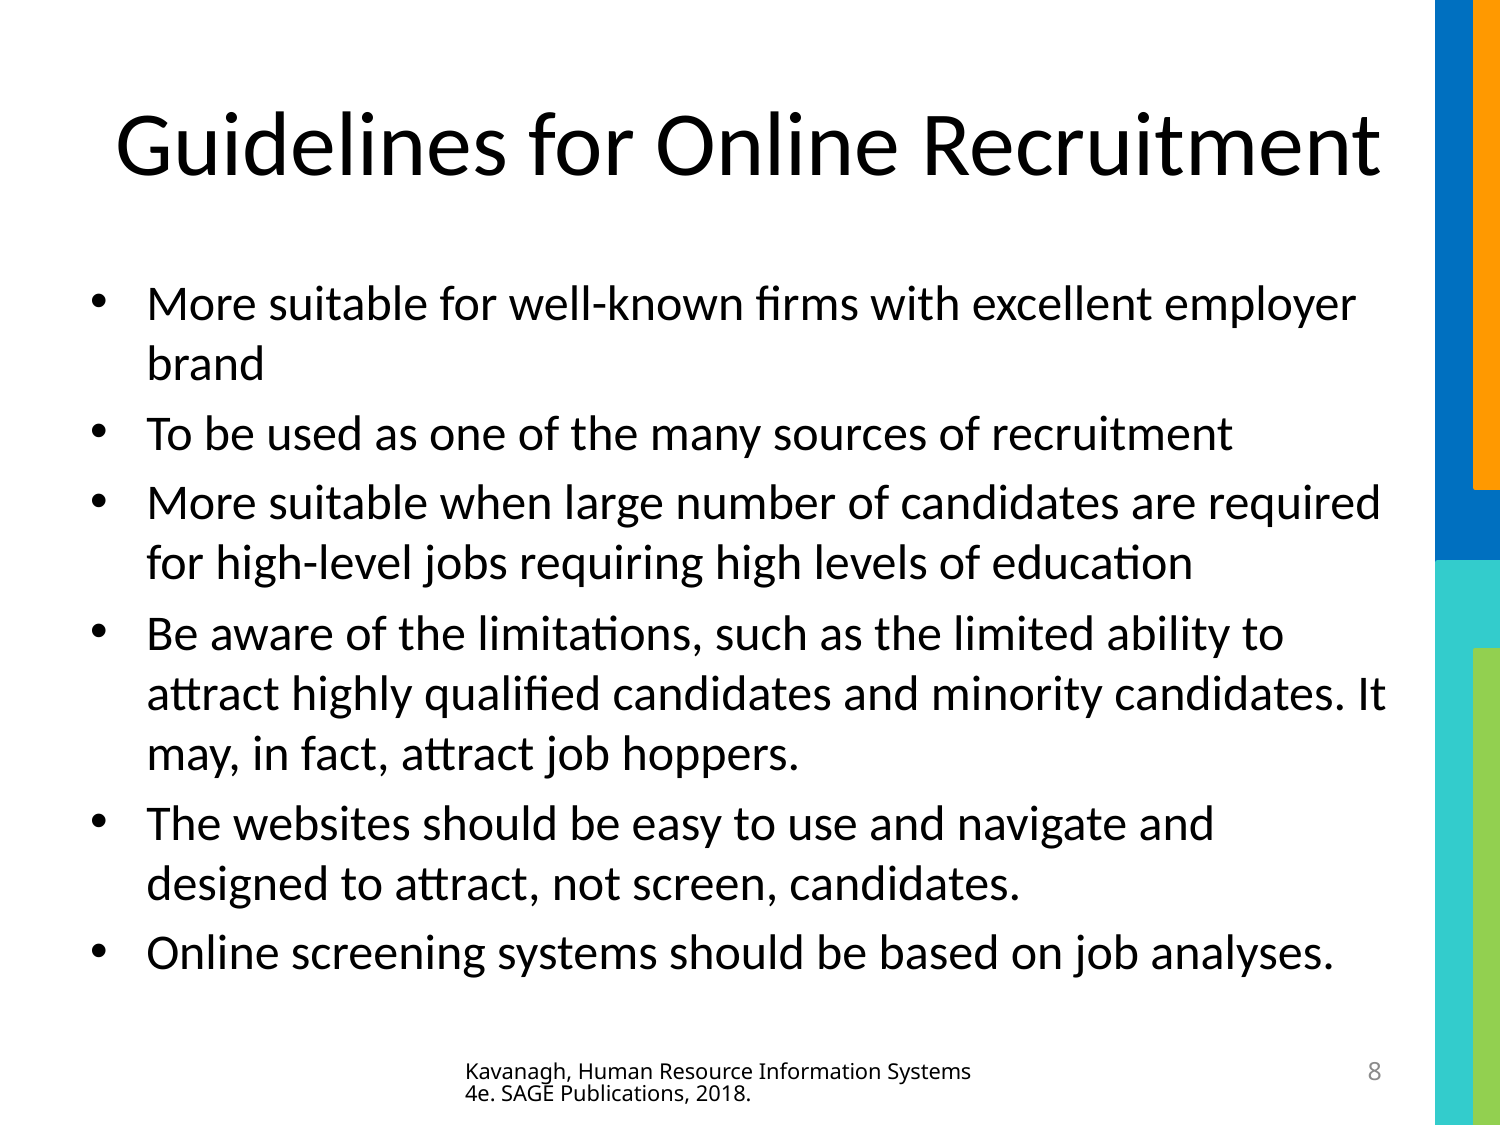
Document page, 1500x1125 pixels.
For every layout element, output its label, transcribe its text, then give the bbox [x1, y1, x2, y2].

slide_number 8 [1059, 1042, 1397, 1103]
title Guidelines for Online Recruitment [75, 45, 1425, 233]
footer Kavanagh, Human Resource Information Systems 4e. SAGE Publications, 2018. [450, 1042, 1004, 1103]
list More suitable for well-known firms with excellent employer brand To be used as one of the many sources of recruitment More suitable when large number of candidates are required for high-level jobs requiring high levels of education Be aware of the limitations, such as the limited ability to attract highly qualified candidates and minority candidates. It may, in fact, attract job hoppers. The websites should be easy to use and navigate and designed to attract, not screen, candidates. Online screening systems should be based on job analyses. [75, 262, 1425, 1005]
